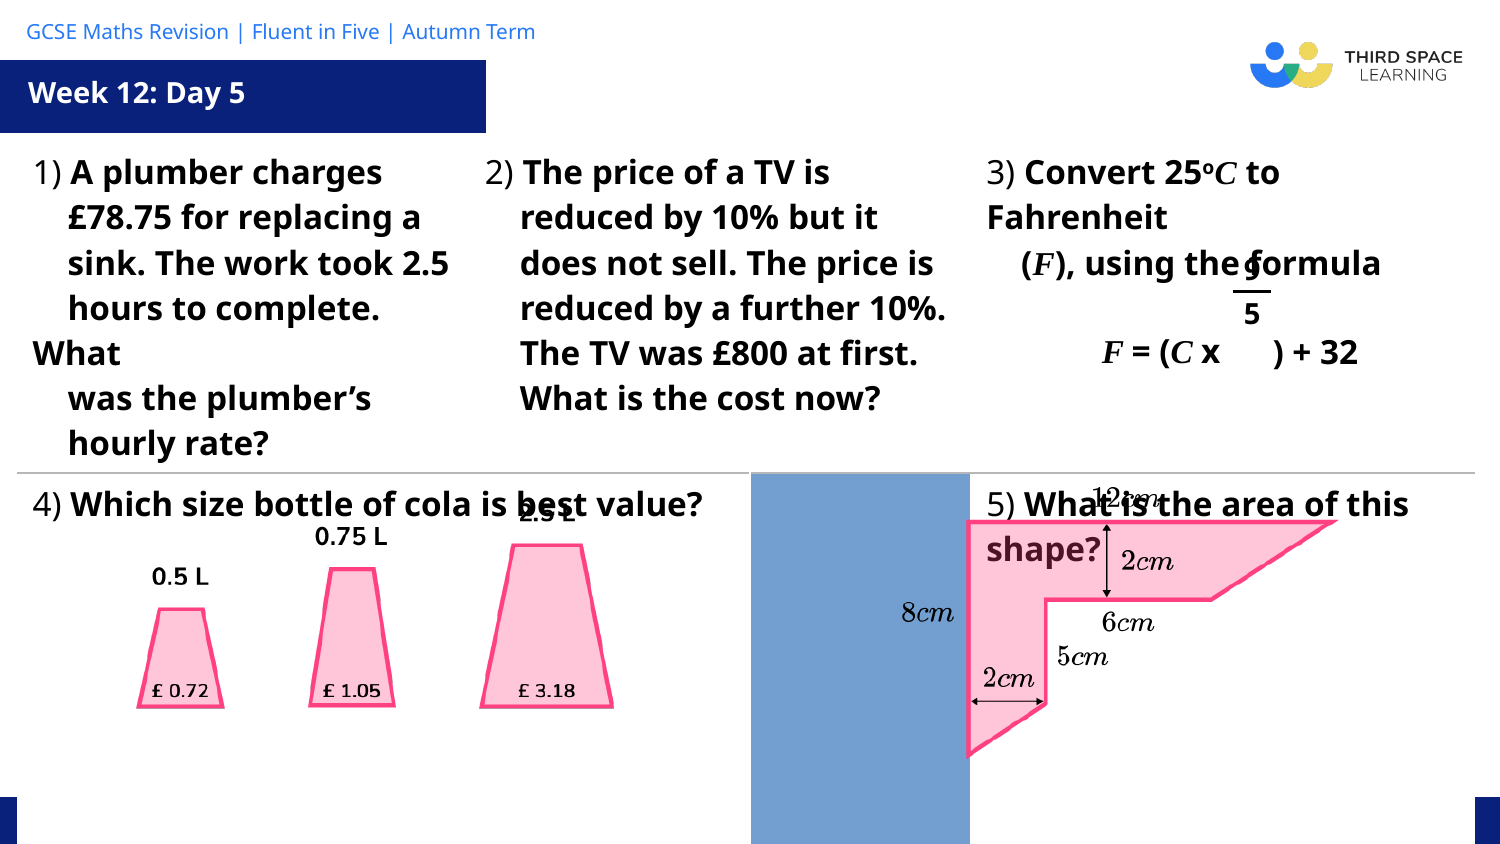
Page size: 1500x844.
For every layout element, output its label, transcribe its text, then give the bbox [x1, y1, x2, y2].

table_cell 5) What is the area of this shape? [972, 474, 1474, 844]
picture [900, 487, 1339, 759]
picture [135, 497, 614, 709]
picture [1250, 33, 1465, 99]
table_header 1) A plumber charges £78.75 for replacing a sink. The work took 2.5 hours to complete. What was the plumber’s hourly rate? [19, 142, 469, 472]
table_header 3) Convert 25oC to Fahrenheit (F), using the formula [972, 142, 1474, 472]
text_box Week 12: Day 5 [13, 59, 383, 160]
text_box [1086, 251, 1380, 331]
table_header 2) The price of a TV is reduced by 10% but it does not sell. The price is reduced by a further 10%. The TV was £800 at first. What is the cost now? [471, 142, 970, 472]
table_cell 4) Which size bottle of cola is best value? [19, 474, 749, 844]
